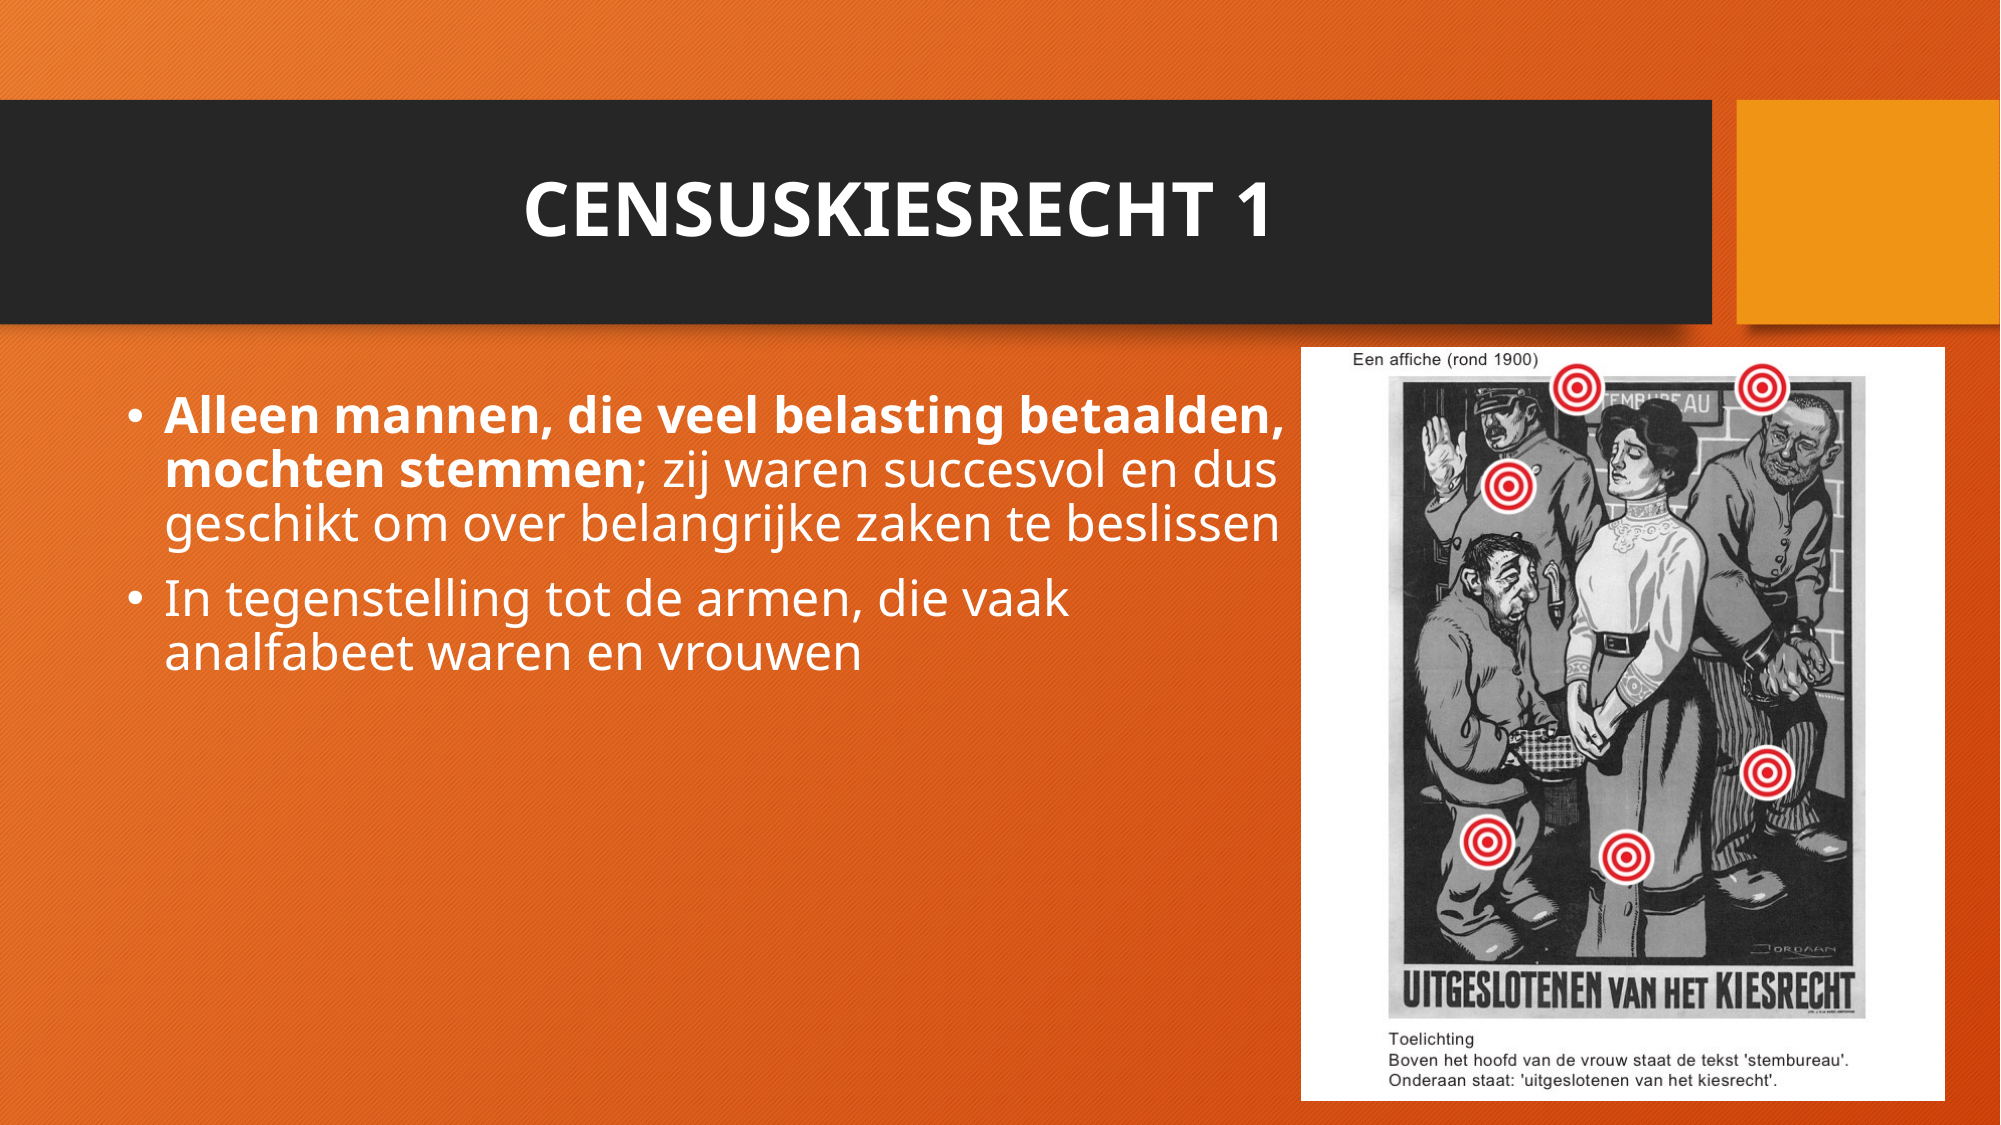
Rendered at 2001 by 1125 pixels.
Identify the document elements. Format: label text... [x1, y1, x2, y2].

list Alleen mannen, die veel belasting betaalden, mochten stemmen; zij waren succesvol en dus geschikt om over belangrijke zaken te beslissen In tegenstelling tot de armen, die vaak analfabeet waren en vrouwen [111, 383, 1300, 974]
title CENSUSKIESRECHT 1 [111, 123, 1689, 301]
picture [0, 325, 2000, 1101]
